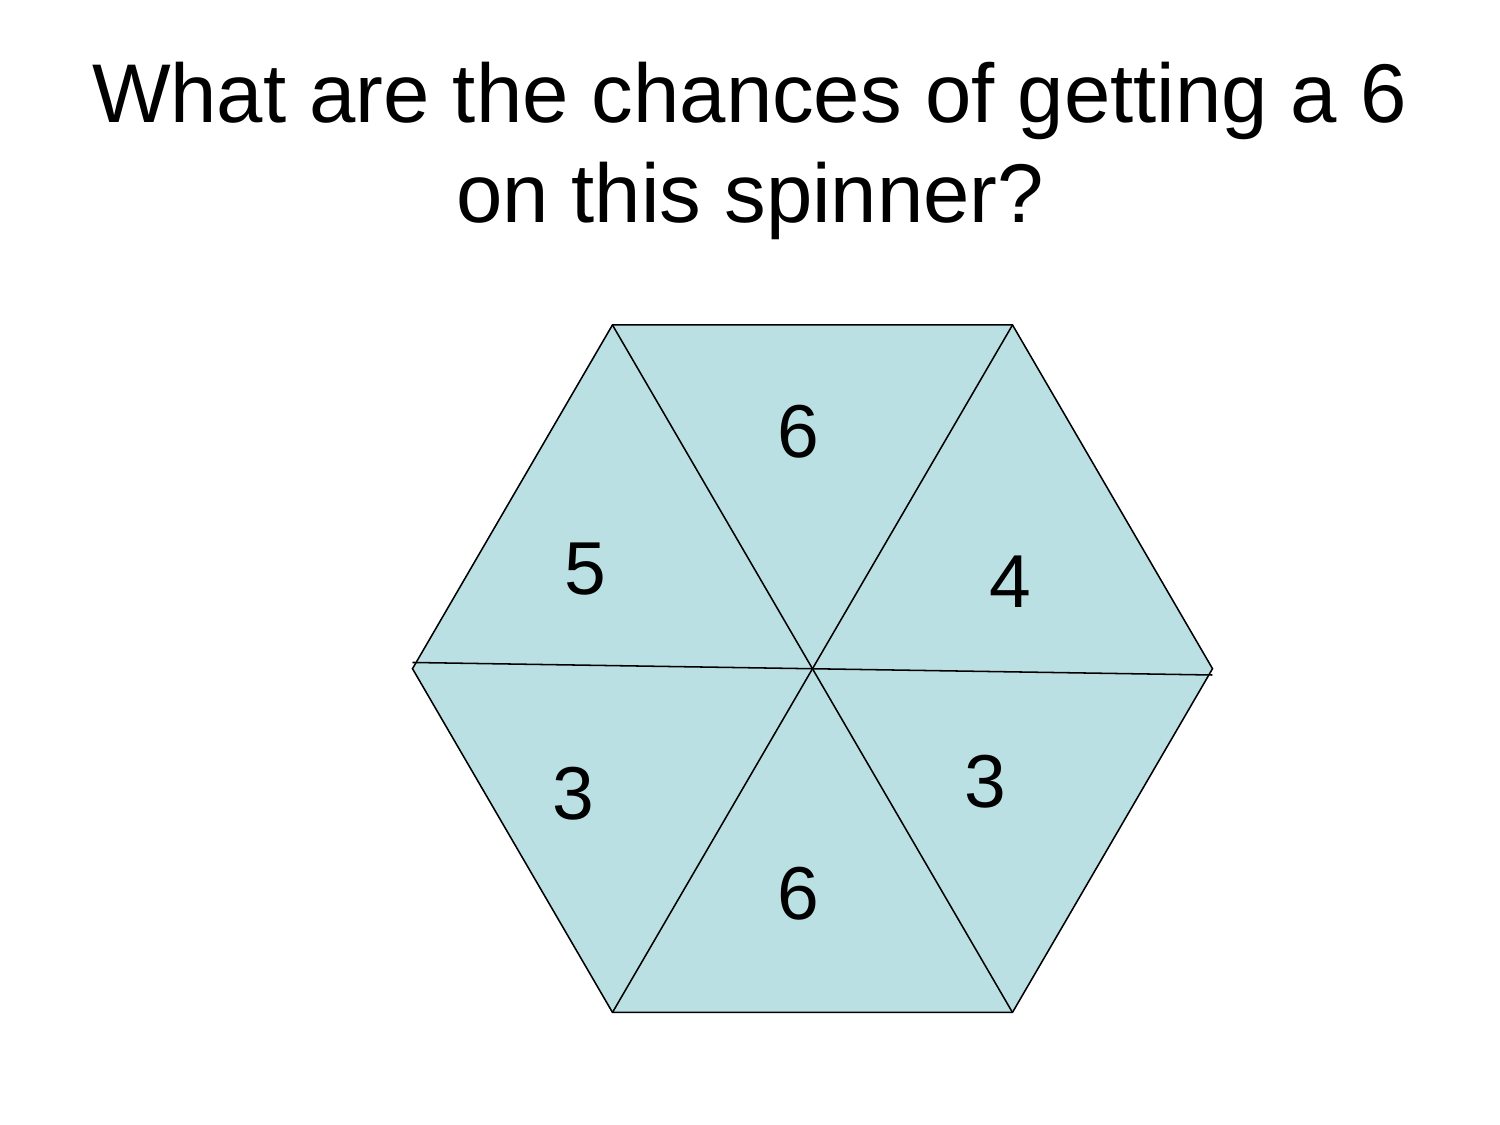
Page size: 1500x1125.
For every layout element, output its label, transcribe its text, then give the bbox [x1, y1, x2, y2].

text_box 3 [537, 737, 650, 843]
text_box 3 [950, 724, 1063, 830]
text_box 4 [975, 524, 1100, 630]
title What are the chances of getting a 6 on this spinner? [74, 44, 1426, 233]
text_box 5 [549, 512, 688, 618]
text_box [412, 324, 1213, 1013]
text_box 6 [762, 837, 900, 943]
text_box 6 [762, 374, 900, 480]
